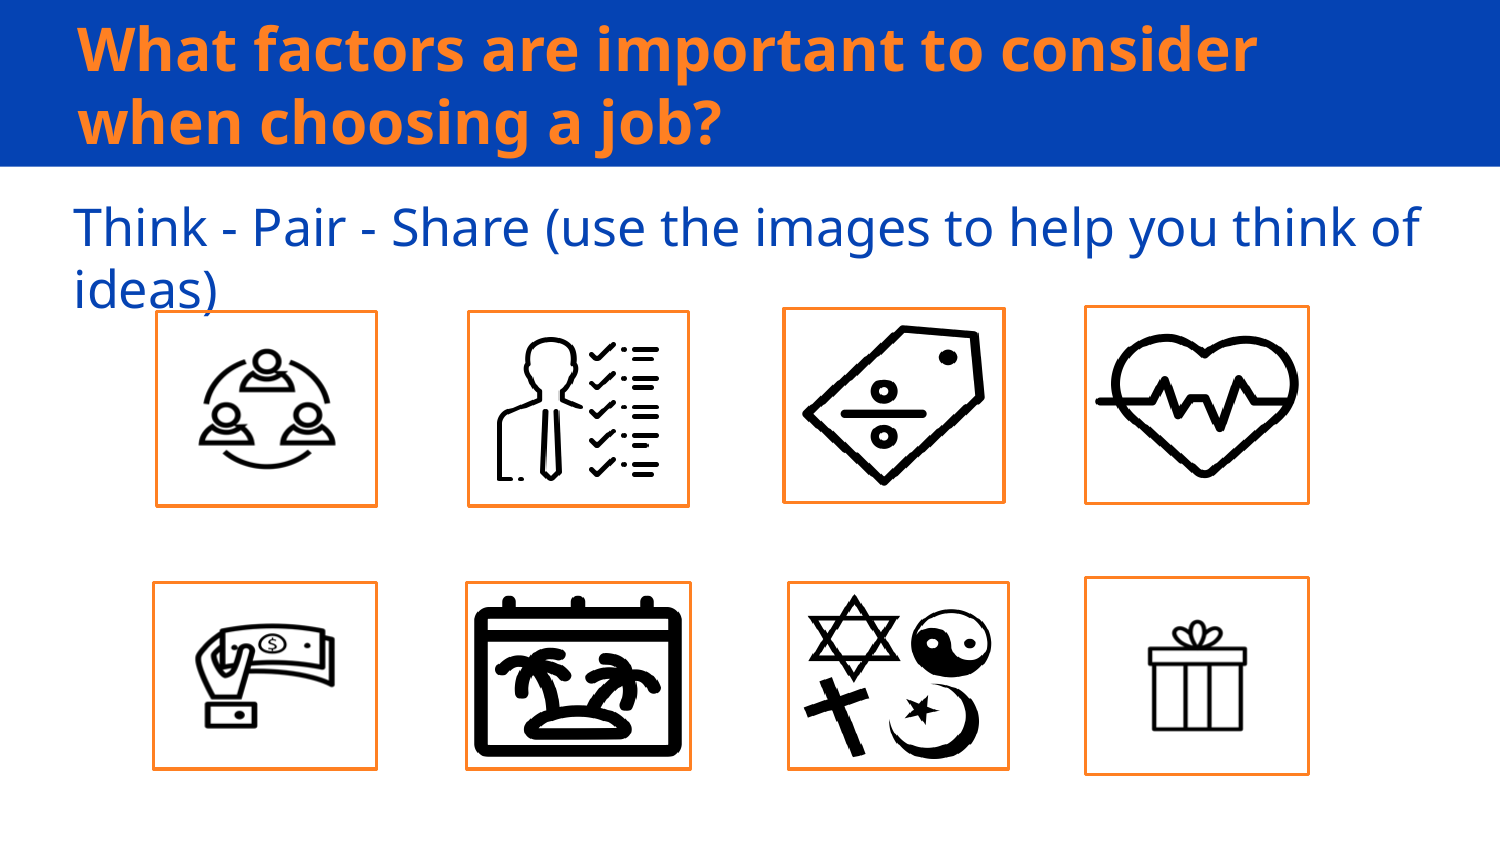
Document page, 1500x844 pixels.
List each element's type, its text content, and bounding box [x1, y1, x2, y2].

title What factors are important to consider when choosing a job? [62, 41, 1331, 127]
picture [157, 313, 376, 505]
picture [468, 583, 689, 768]
picture [154, 583, 376, 768]
picture [1086, 578, 1308, 774]
picture [1086, 308, 1308, 503]
text_box Think - Pair - Share (use the images to help you think of ideas) [58, 178, 1500, 334]
picture [789, 583, 1007, 768]
picture [785, 309, 1003, 502]
picture [469, 313, 688, 505]
text_box [1176, 708, 1480, 816]
